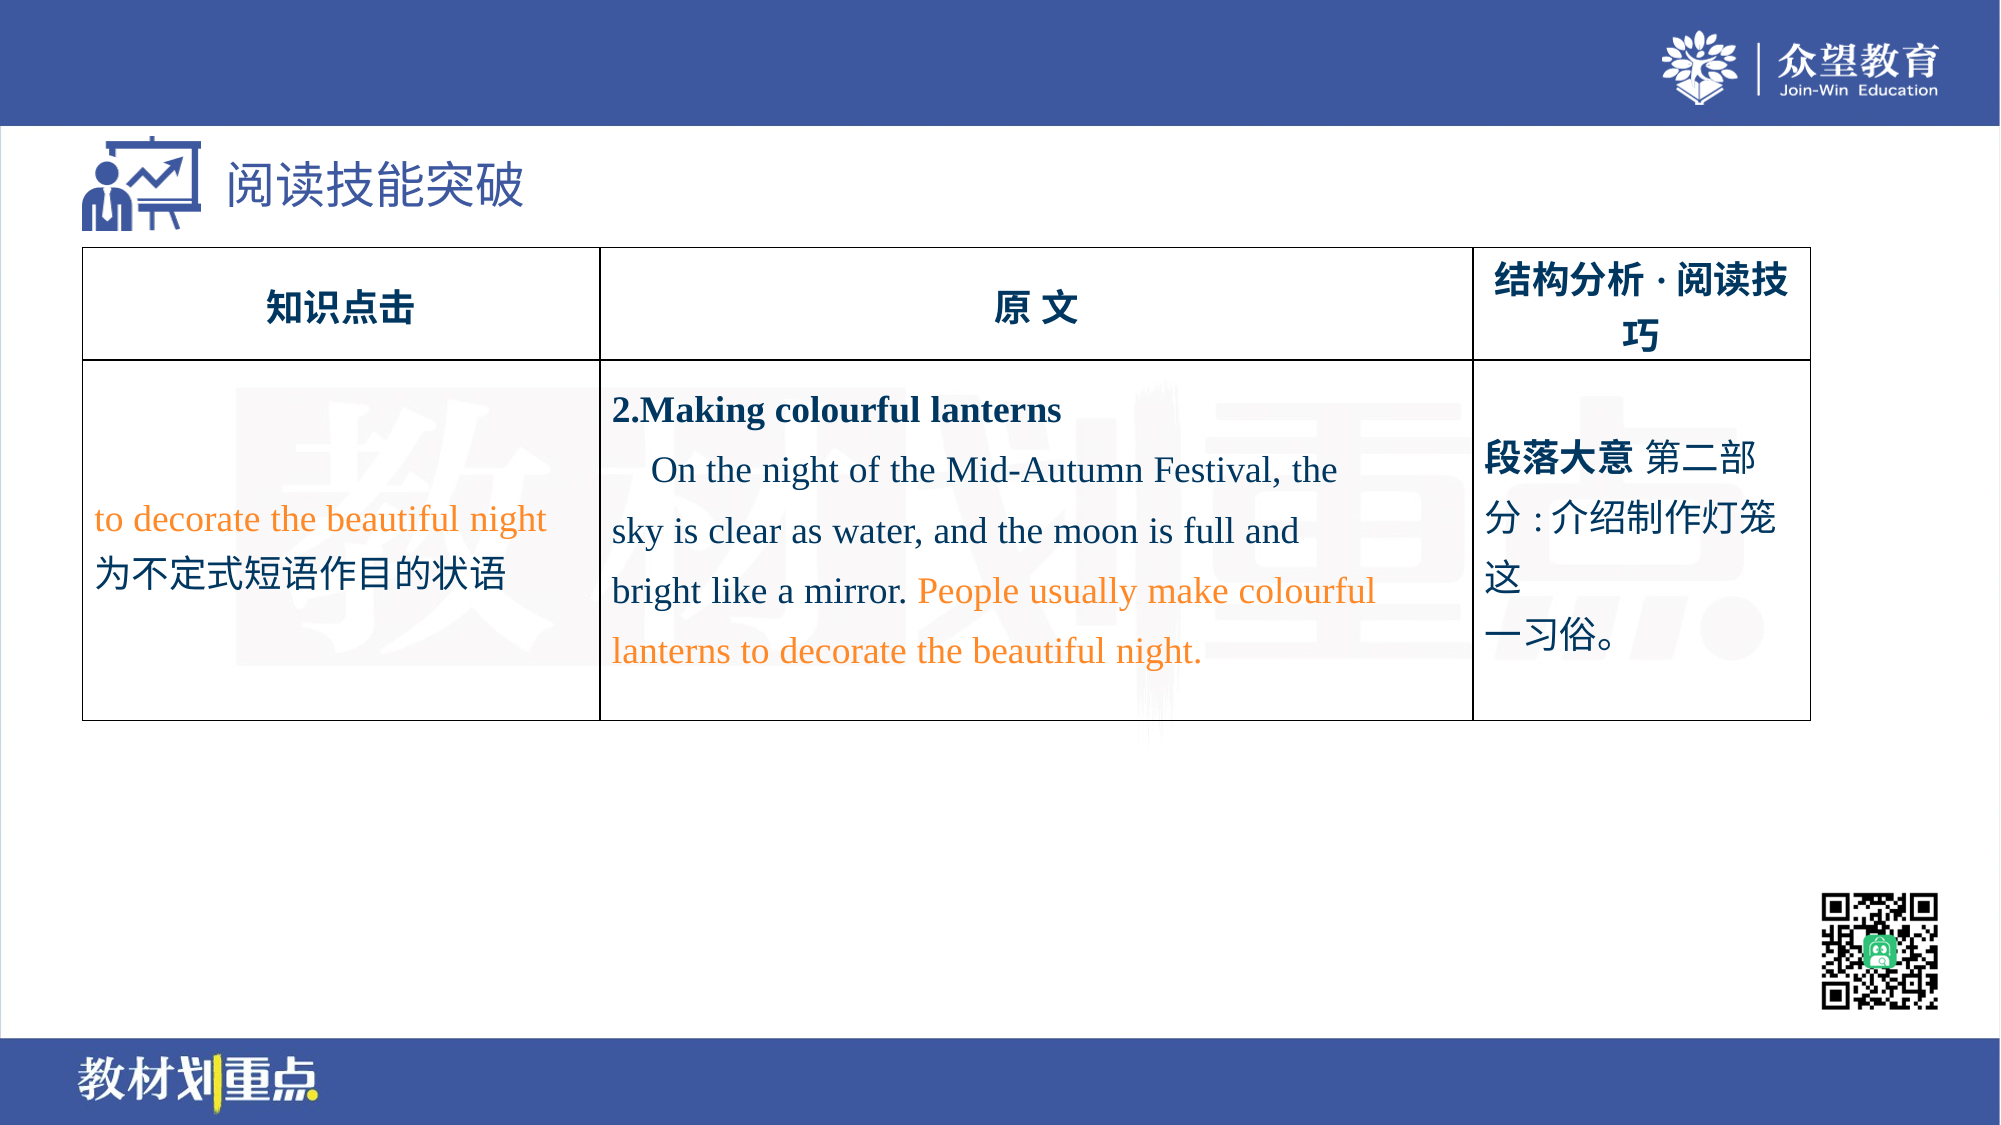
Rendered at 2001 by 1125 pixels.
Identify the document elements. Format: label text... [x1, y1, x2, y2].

table_cell to decorate the beautiful night 为不定式短语作目的状语 [83, 361, 599, 720]
table_header 原 文 [601, 248, 1472, 359]
table_header 结构分析·阅读技巧 [1474, 248, 1810, 359]
table_cell 2.Making colourful lanterns On the night of the Mid-Autumn Festival, the sky is clear as water, and the moon is full and bright like a mirror. People usually make colourful lanterns to decorate the beautiful night. [601, 361, 1472, 720]
table_header 知识点击 [83, 248, 599, 359]
picture [0, 0, 2000, 1125]
table_cell 段落大意 第二部 分:介绍制作灯笼这 一习俗。 [1474, 361, 1810, 720]
